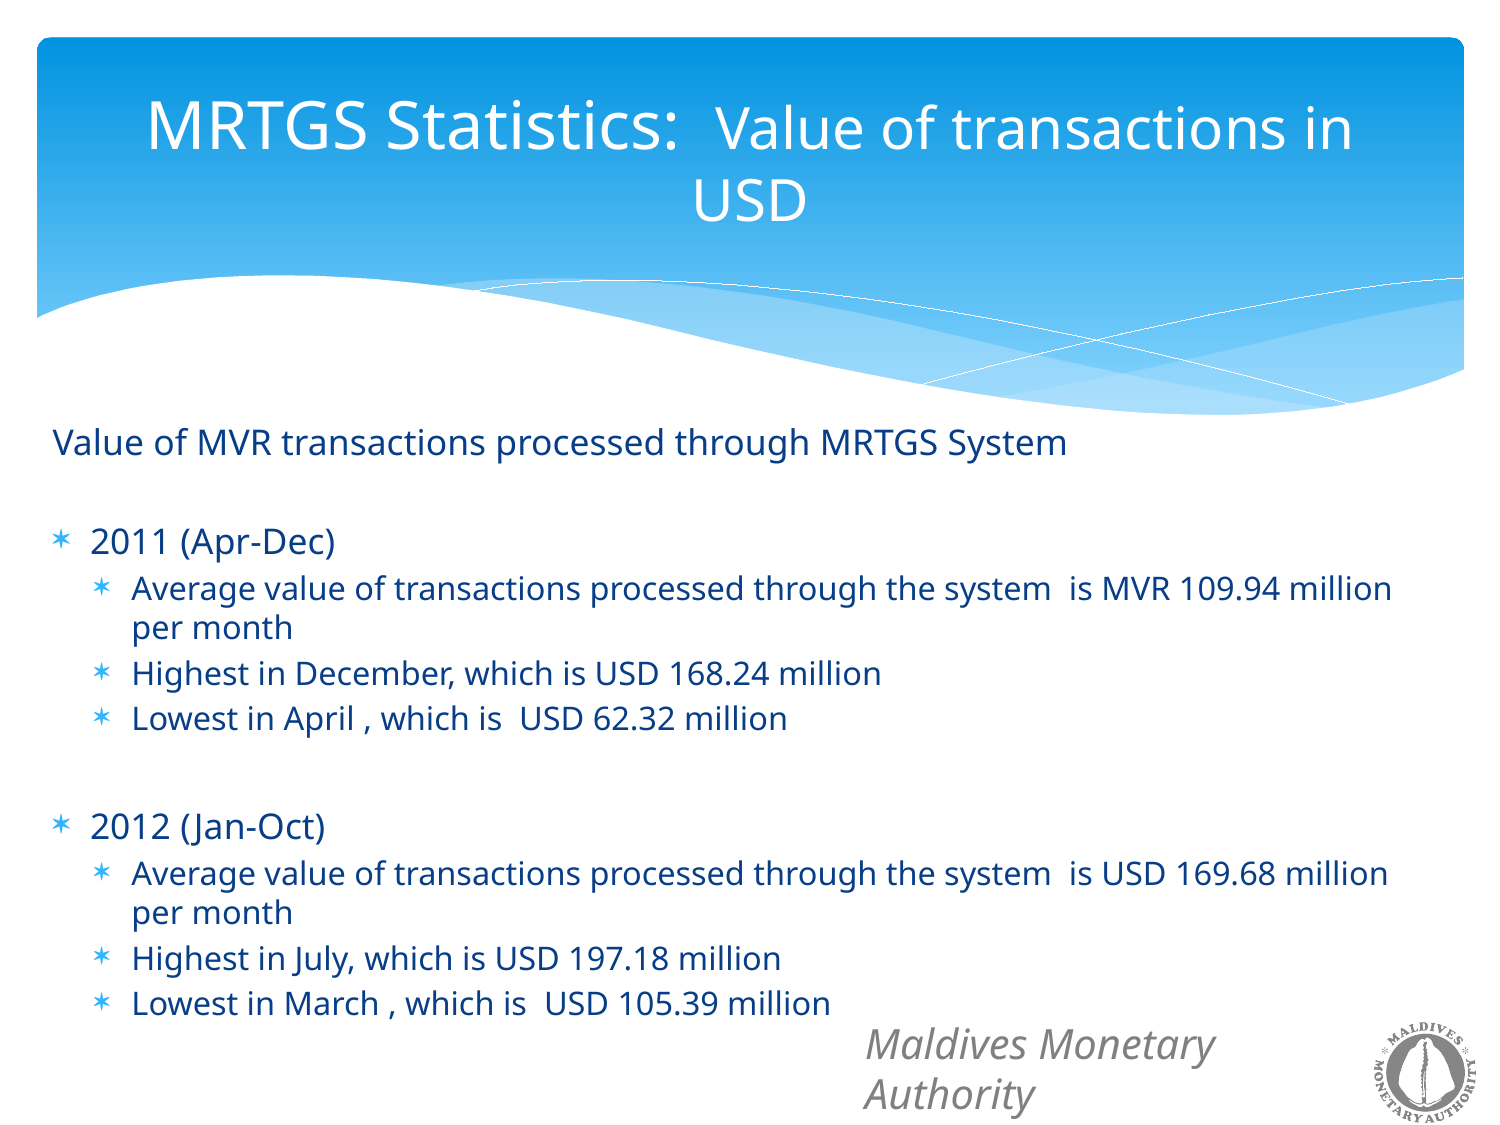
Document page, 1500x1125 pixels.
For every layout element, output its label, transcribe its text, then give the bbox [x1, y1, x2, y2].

title MRTGS Statistics: Value of transactions in USD [75, 55, 1425, 261]
picture [1374, 1022, 1476, 1123]
list Value of MVR transactions processed through MRTGS System 2011 (Apr-Dec) Average value of transactions processed through the system is MVR 109.94 million per month Highest in December, which is USD 168.24 million Lowest in April , which is USD 62.32 million 2012 (Jan-Oct) Average value of transactions processed through the system is USD 169.68 million per month Highest in July, which is USD 197.18 million Lowest in March , which is USD 105.39 million [37, 412, 1463, 1038]
footer Maldives Monetary Authority [849, 1037, 1368, 1098]
